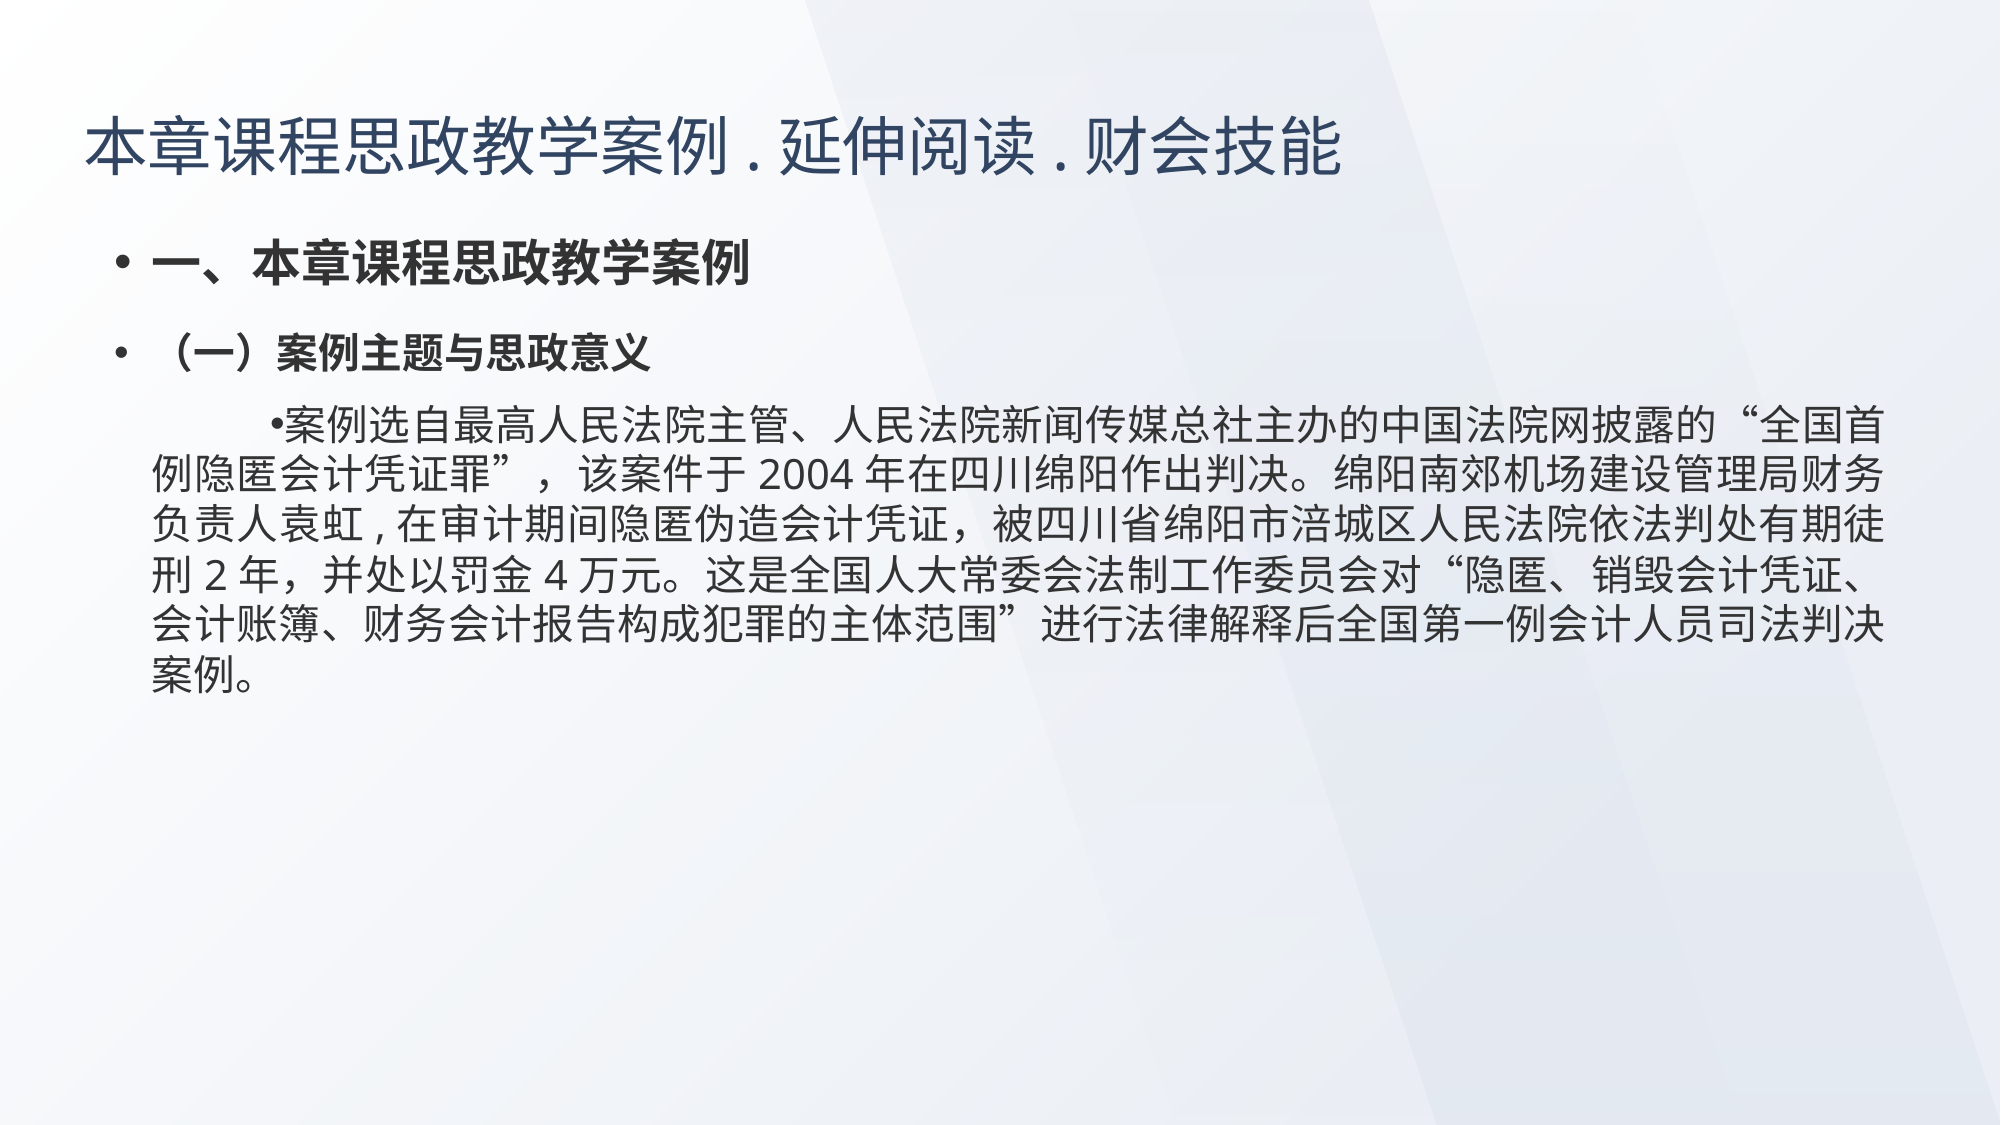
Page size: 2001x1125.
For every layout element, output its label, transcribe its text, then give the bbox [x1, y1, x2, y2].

list 一、本章课程思政教学案例 （一）案例主题与思政意义 案例选自最高人民法院主管、人民法院新闻传媒总社主办的中国法院网披露的“全国首例隐匿会计凭证罪”，该案件于2004年在四川绵阳作出判决。绵阳南郊机场建设管理局财务负责人袁虹,在审计期间隐匿伪造会计凭证，被四川省绵阳市涪城区人民法院依法判处有期徒刑2年，并处以罚金4万元。这是全国人大常委会法制工作委员会对“隐匿、销毁会计凭证、会计账簿、财务会计报告构成犯罪的主体范围”进行法律解释后全国第一例会计人员司法判决案例。 [114, 213, 1886, 1013]
title 本章课程思政教学案例.延伸阅读.财会技能 [83, 100, 1361, 184]
